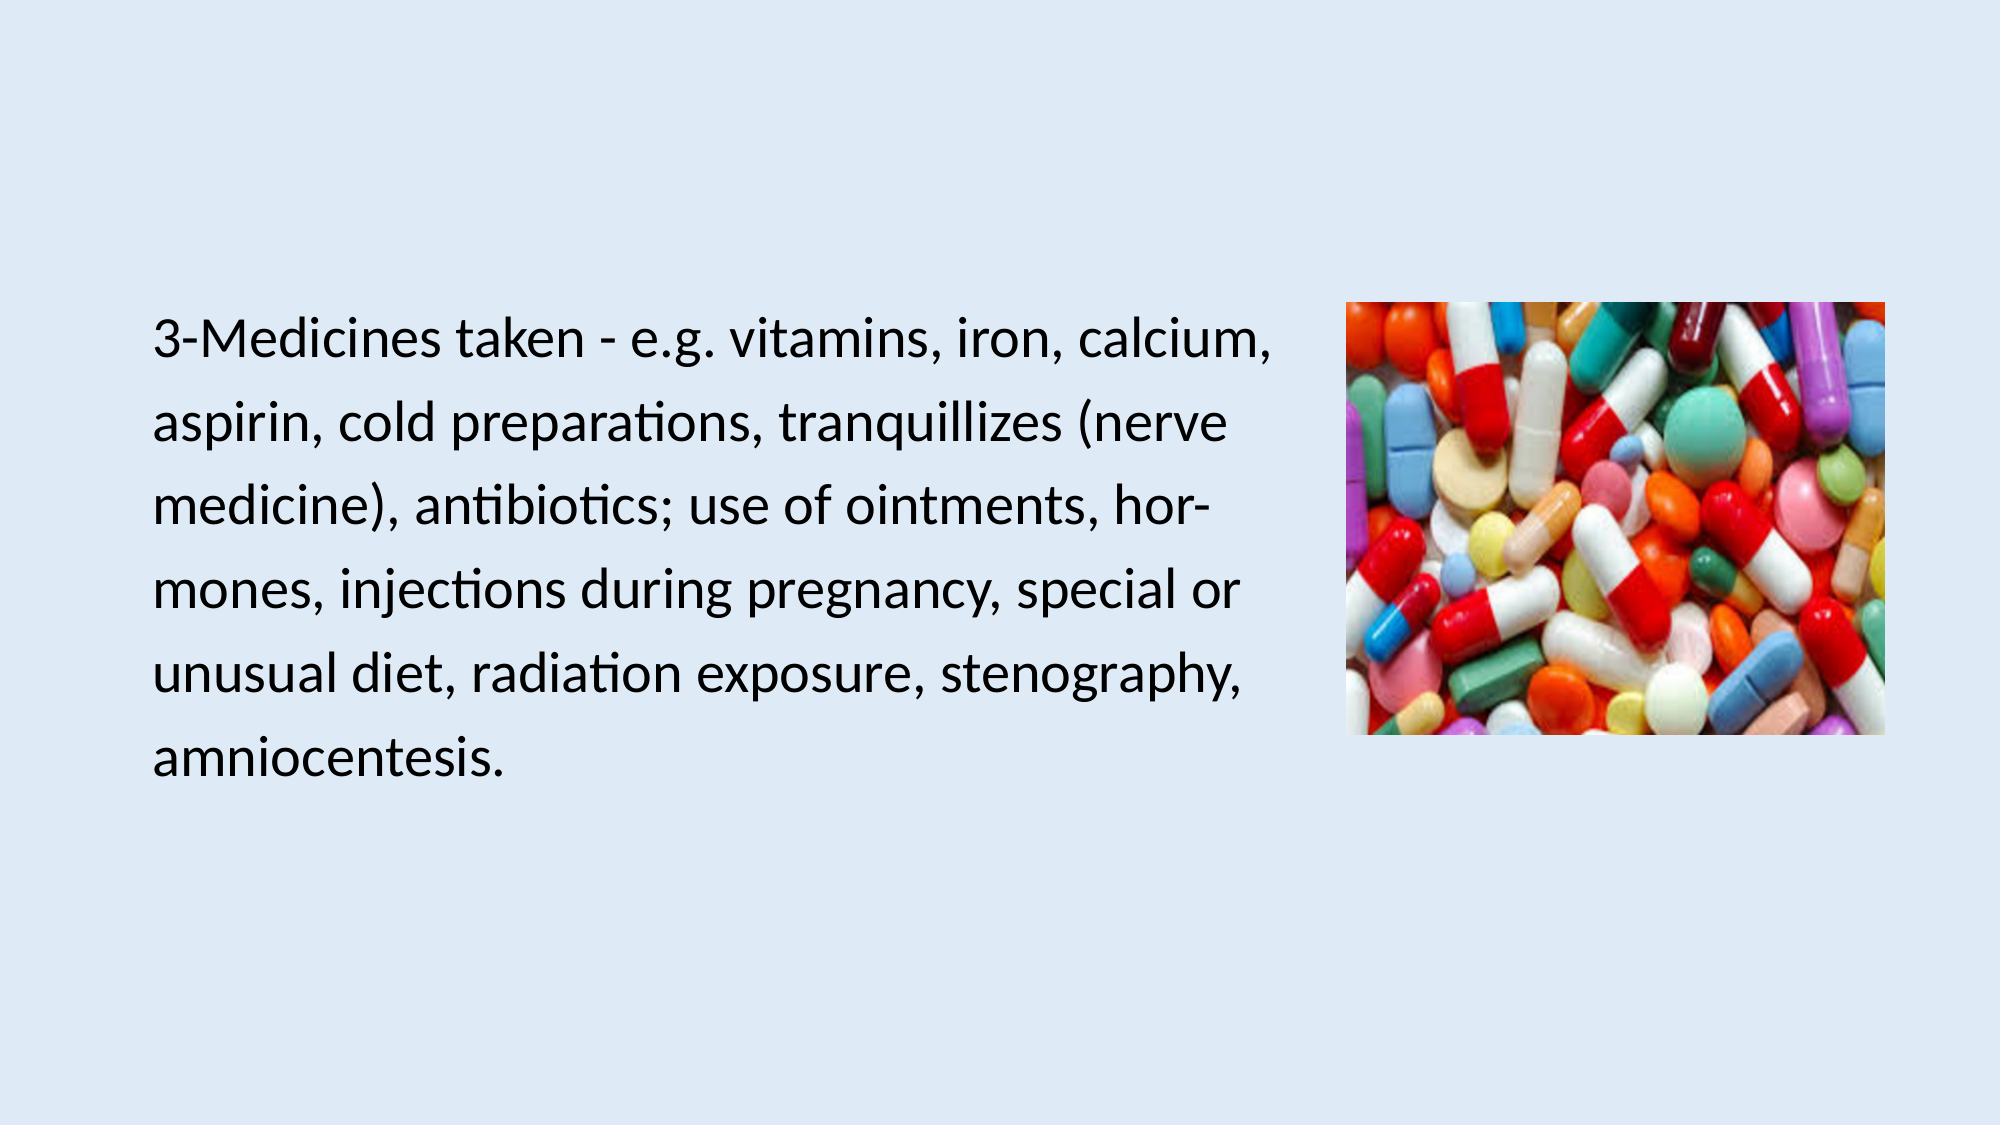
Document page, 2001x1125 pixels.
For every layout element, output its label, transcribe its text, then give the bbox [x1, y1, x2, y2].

list 3-Medicines taken - e.g. vitamins, iron, calcium, aspirin, cold preparations, tranquillizes (nerve medicine), antibiotics; use of ointments, hor- mones, injections during pregnancy, special or unusual diet, radiation exposure, stenography, amniocentesis. [137, 299, 1863, 1014]
picture [1346, 301, 1885, 735]
